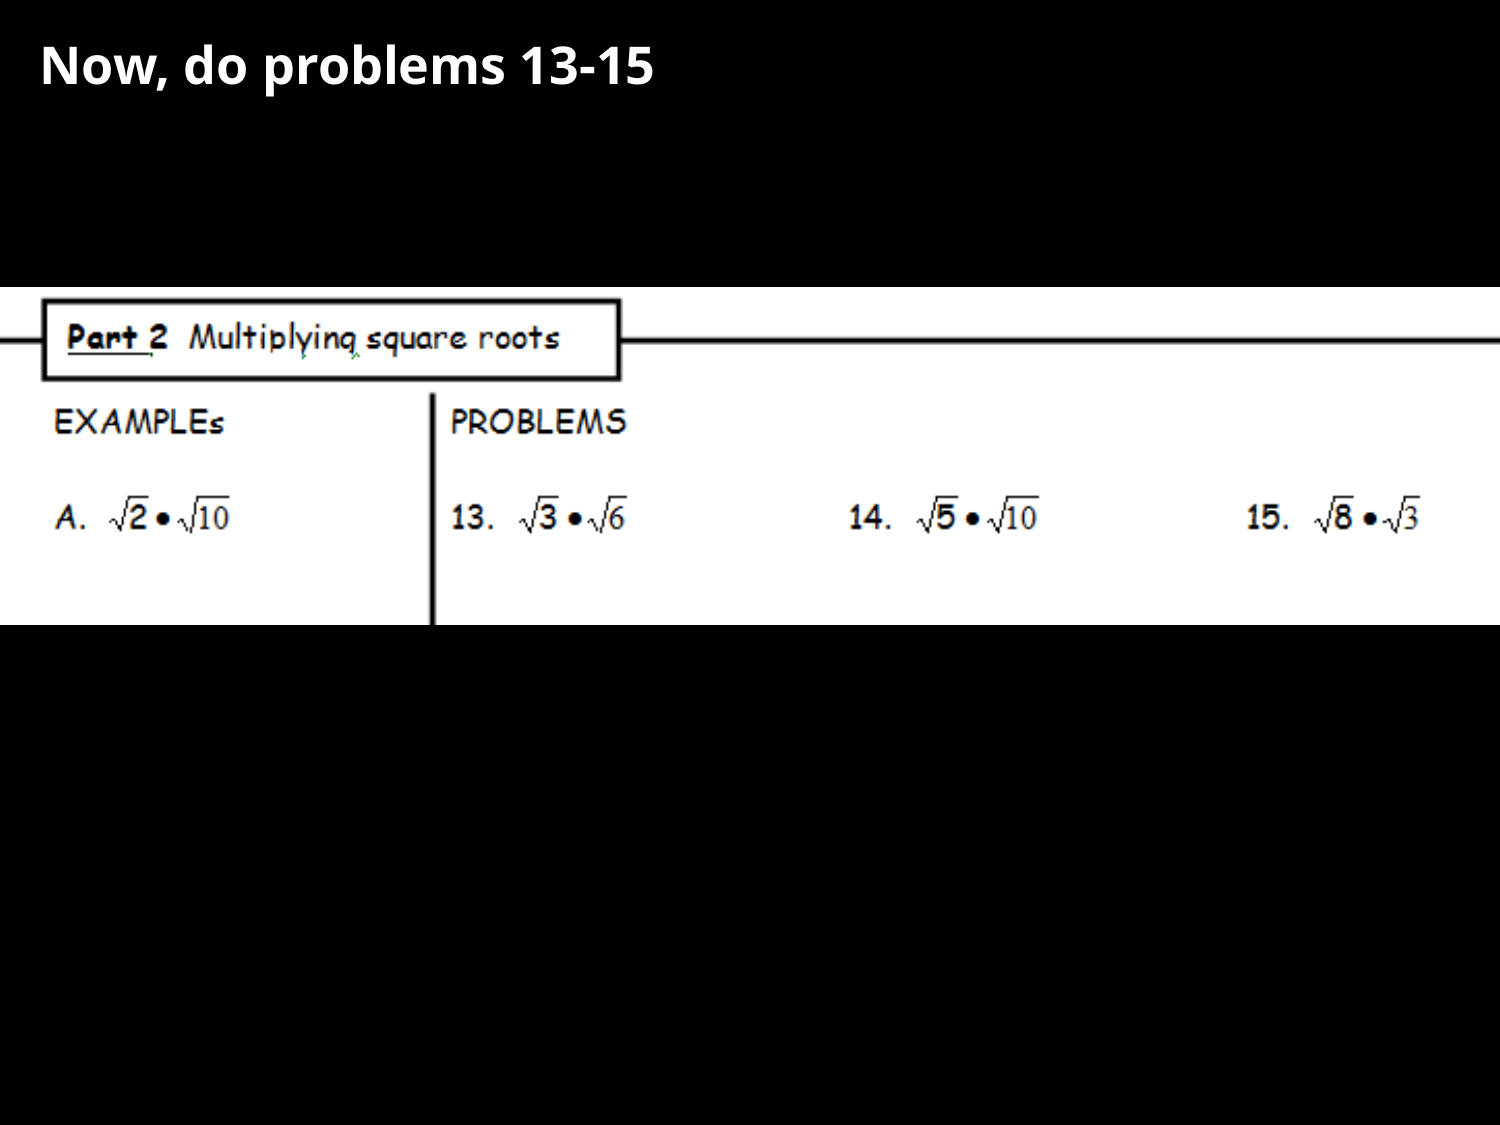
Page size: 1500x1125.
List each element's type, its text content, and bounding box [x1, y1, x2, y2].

text_box Now, do problems 13-15 [24, 24, 1463, 103]
picture [0, 287, 1500, 626]
